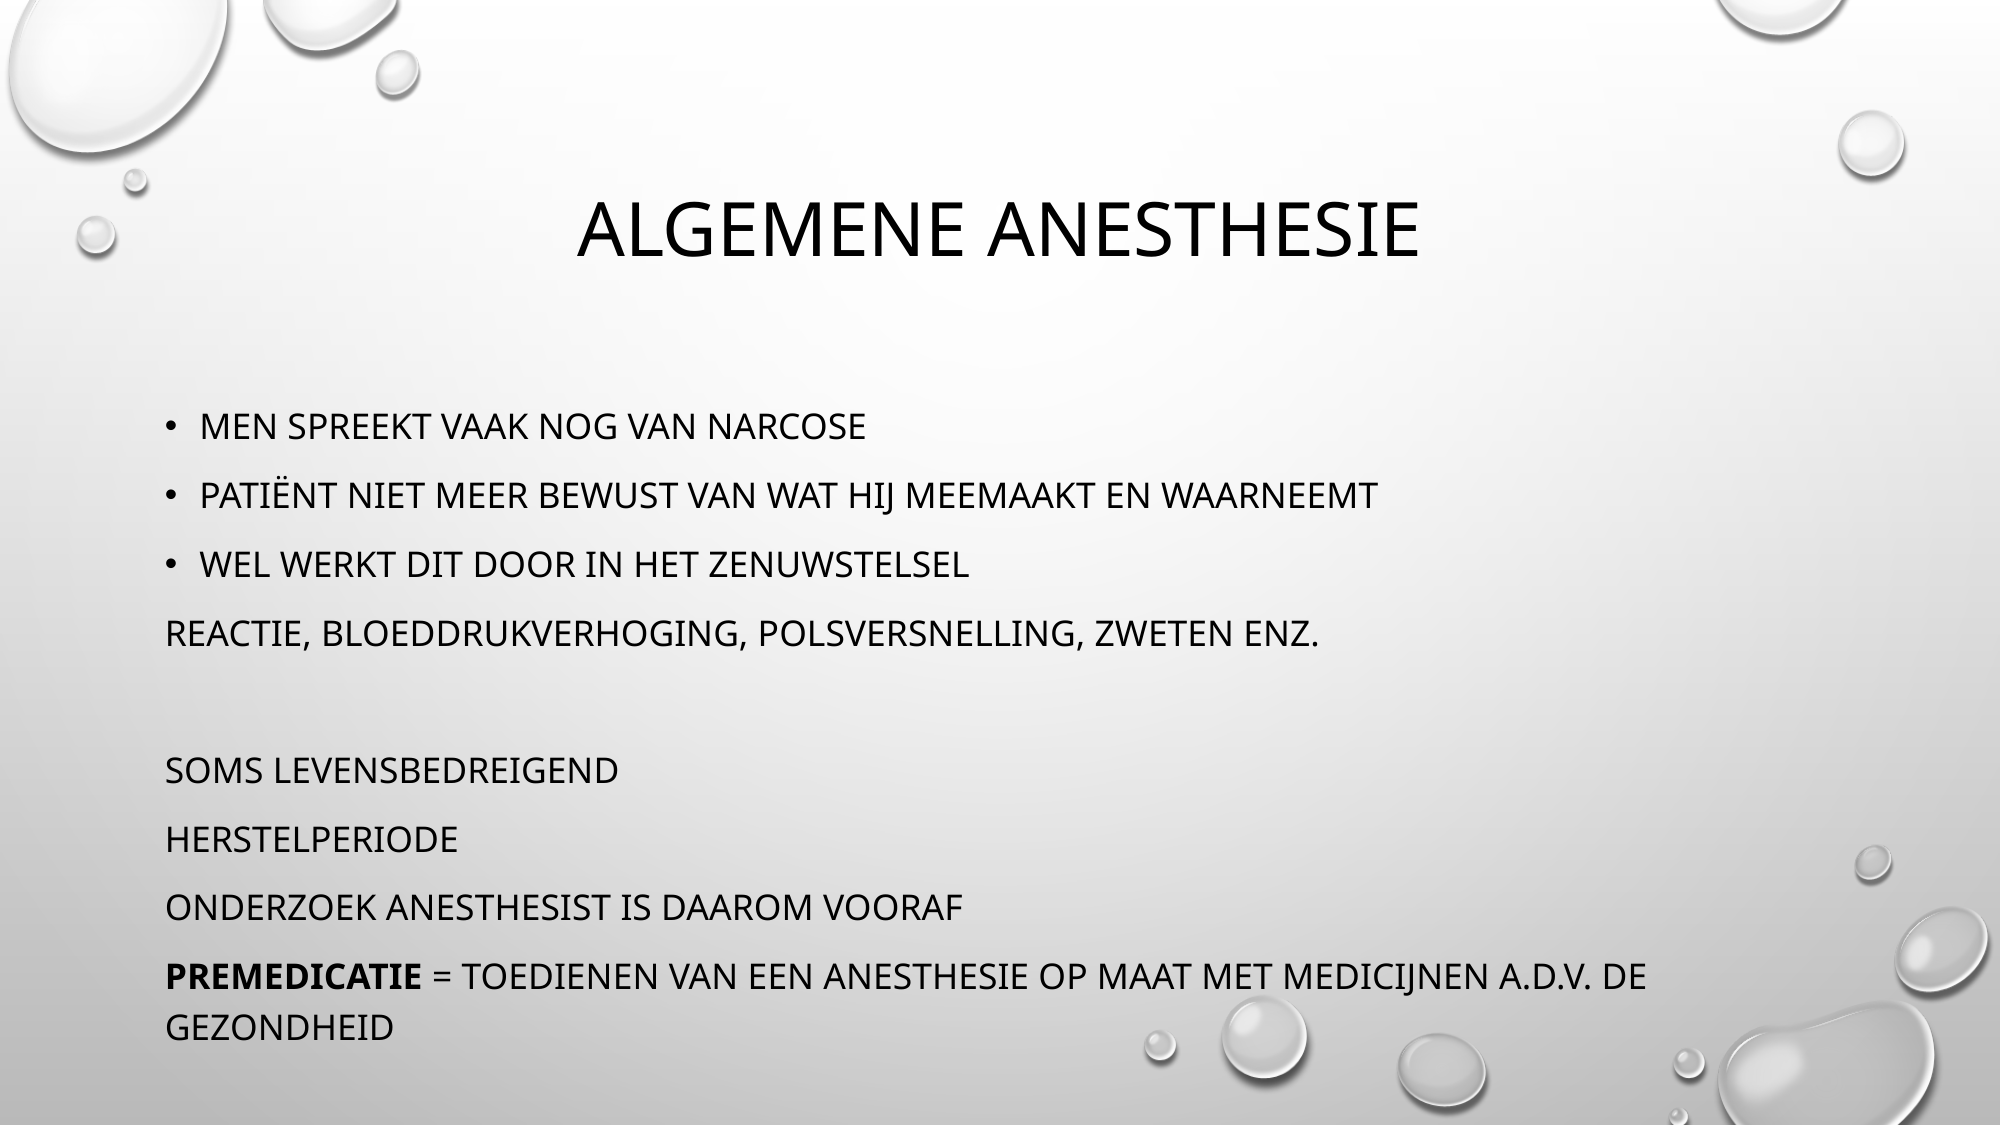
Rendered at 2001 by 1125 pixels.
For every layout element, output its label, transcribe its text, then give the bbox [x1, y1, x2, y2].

title Algemene anesthesie [149, 101, 1851, 364]
list Men spreekt vaak nog van narcose Patiënt niet meer bewust van wat hij meemaakt en waarneemt Wel werkt dit door in het zenuwstelsel Reactie, bloeddrukverhoging, polsversnelling, zweten enz. Soms levensbedreigend Herstelperiode Onderzoek anesthesist is daarom vooraf Premedicatie = toedienen van een anesthesie op maat met medicijnen a.d.v. de gezondheid [149, 388, 1850, 1061]
picture [0, 0, 2000, 1125]
